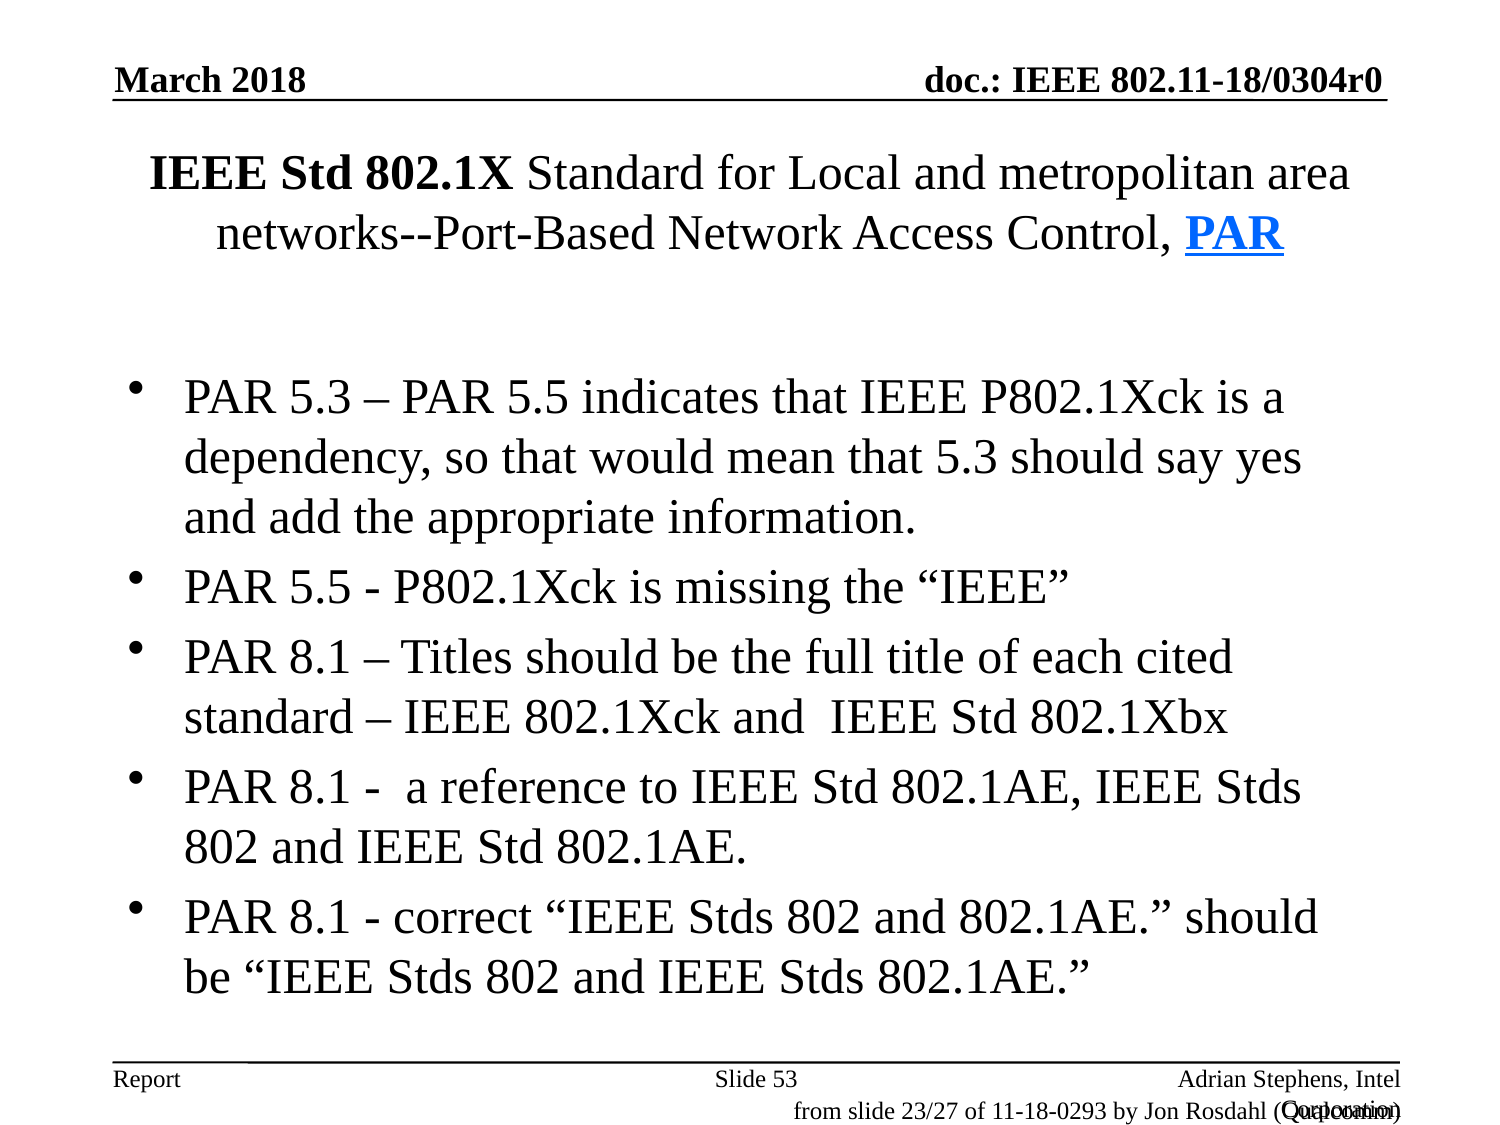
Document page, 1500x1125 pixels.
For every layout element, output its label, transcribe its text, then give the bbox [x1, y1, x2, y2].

footer Adrian Stephens, Intel Corporation [1141, 1061, 1402, 1087]
slide_number Slide 53 [711, 1061, 801, 1093]
list PAR 5.3 – PAR 5.5 indicates that IEEE P802.1Xck is a dependency, so that would mean that 5.3 should say yes and add the appropriate information. PAR 5.5 - P802.1Xck is missing the “IEEE” PAR 8.1 – Titles should be the full title of each cited standard – IEEE 802.1Xck and IEEE Std 802.1Xbx PAR 8.1 - a reference to IEEE Std 802.1AE, IEEE Stds 802 and IEEE Std 802.1AE. PAR 8.1 - correct “IEEE Stds 802 and 802.1AE.” should be “IEEE Stds 802 and IEEE Stds 802.1AE.” [112, 356, 1388, 891]
title IEEE Std 802.1X Standard for Local and metropolitan area networks--Port-Based Network Access Control, PAR [112, 112, 1388, 288]
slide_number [114, 54, 374, 101]
text_box from slide 23/27 of 11-18-0293 by Jon Rosdahl (Qualcomm) [343, 1087, 1417, 1125]
